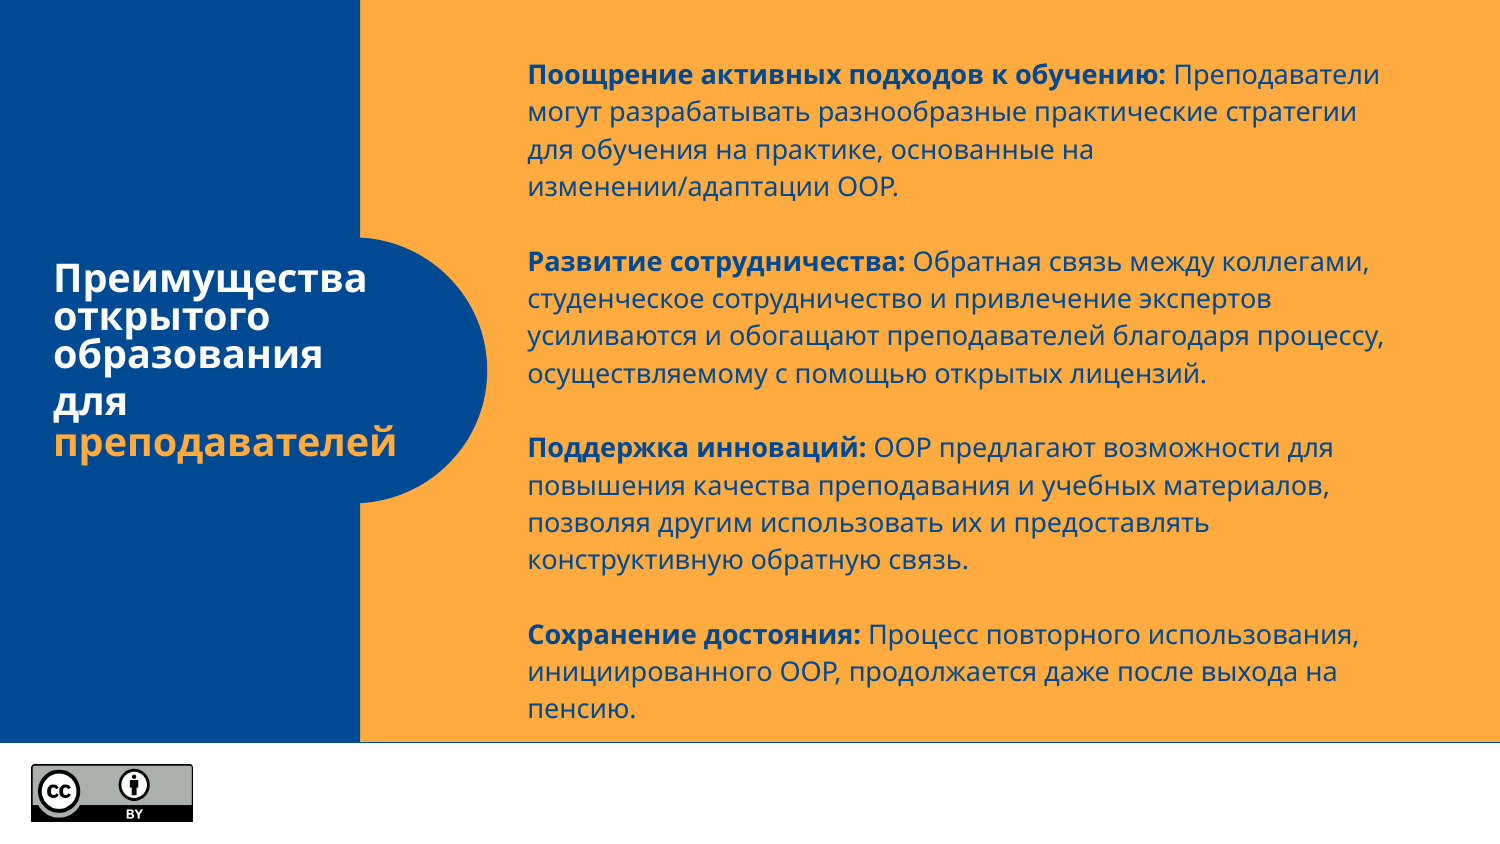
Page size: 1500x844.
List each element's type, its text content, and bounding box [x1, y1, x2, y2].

text_box [0, 750, 1500, 844]
text_box [304, 237, 401, 246]
text_box Преимущества открытого образования для преподавателей [38, 246, 421, 479]
text_box [0, 0, 361, 742]
text_box [274, 255, 488, 504]
text_box Поощрение активных подходов к обучению: Преподаватели могут разрабатывать разнообразные практические стратегии для обучения на практике, основанные на изменении/адаптации ООР. Развитие сотрудничества: Обратная связь между коллегами, студенческое сотрудничество и привлечение экспертов усиливаются и обогащают преподавателей благодаря процессу, осуществляемому с помощью открытых лицензий. Поддержка инноваций: ООР предлагают возможности для повышения качества преподавания и учебных материалов, позволяя другим использовать их и предоставлять конструктивную обратную связь. Сохранение достояния: Процесс повторного использования, инициированного ООР, продолжается даже после выхода на пенсию. [512, 37, 1409, 740]
picture [31, 764, 193, 822]
